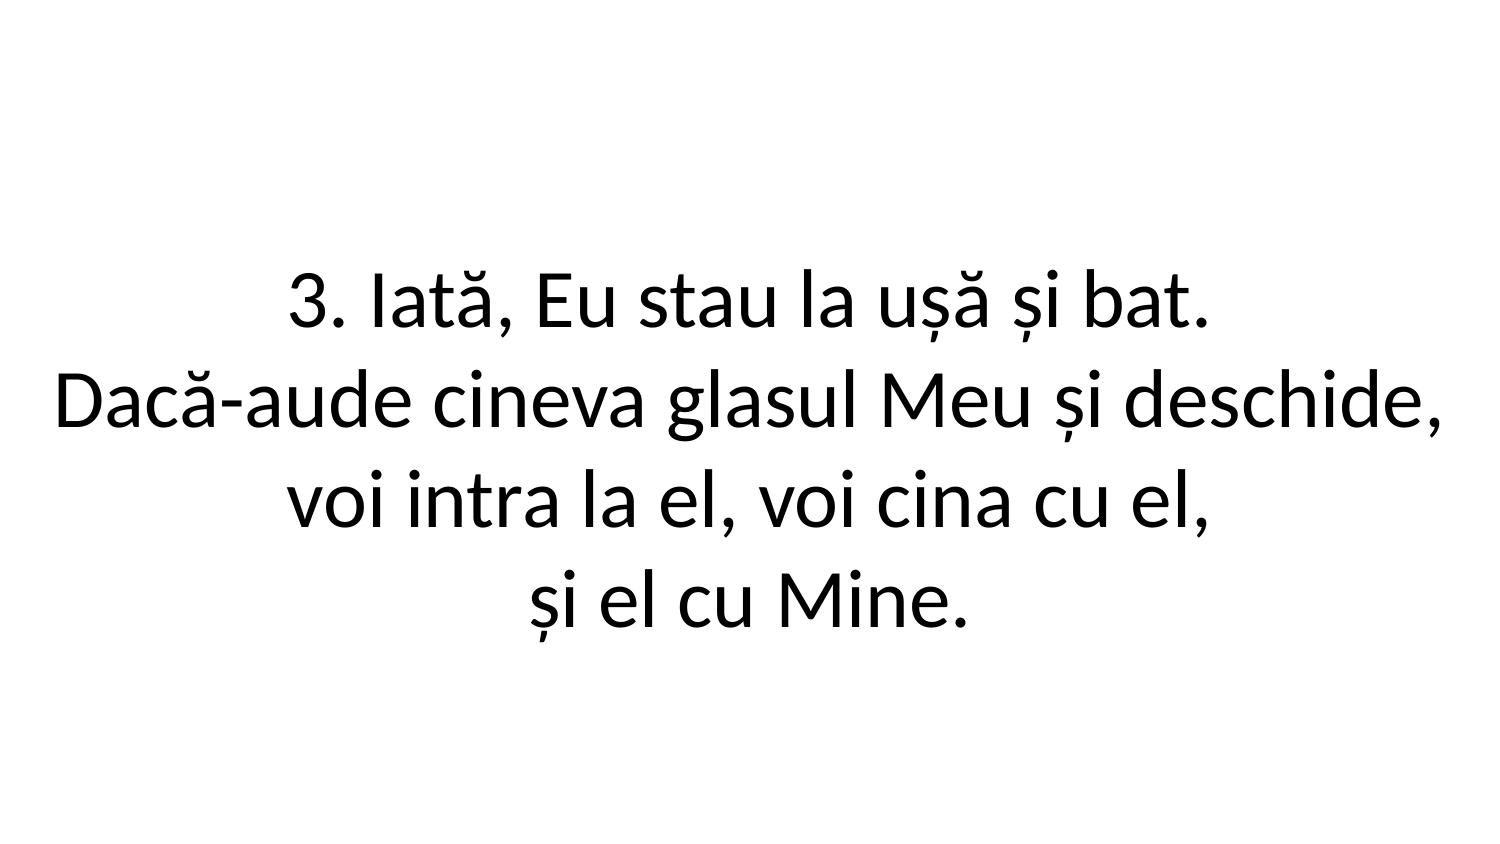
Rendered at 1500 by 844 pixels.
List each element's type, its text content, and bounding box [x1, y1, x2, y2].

text_box 3. Iată, Eu stau la ușă și bat. Dacă-aude cineva glasul Meu și deschide, voi intra la el, voi cina cu el, și el cu Mine. [38, 192, 1462, 652]
